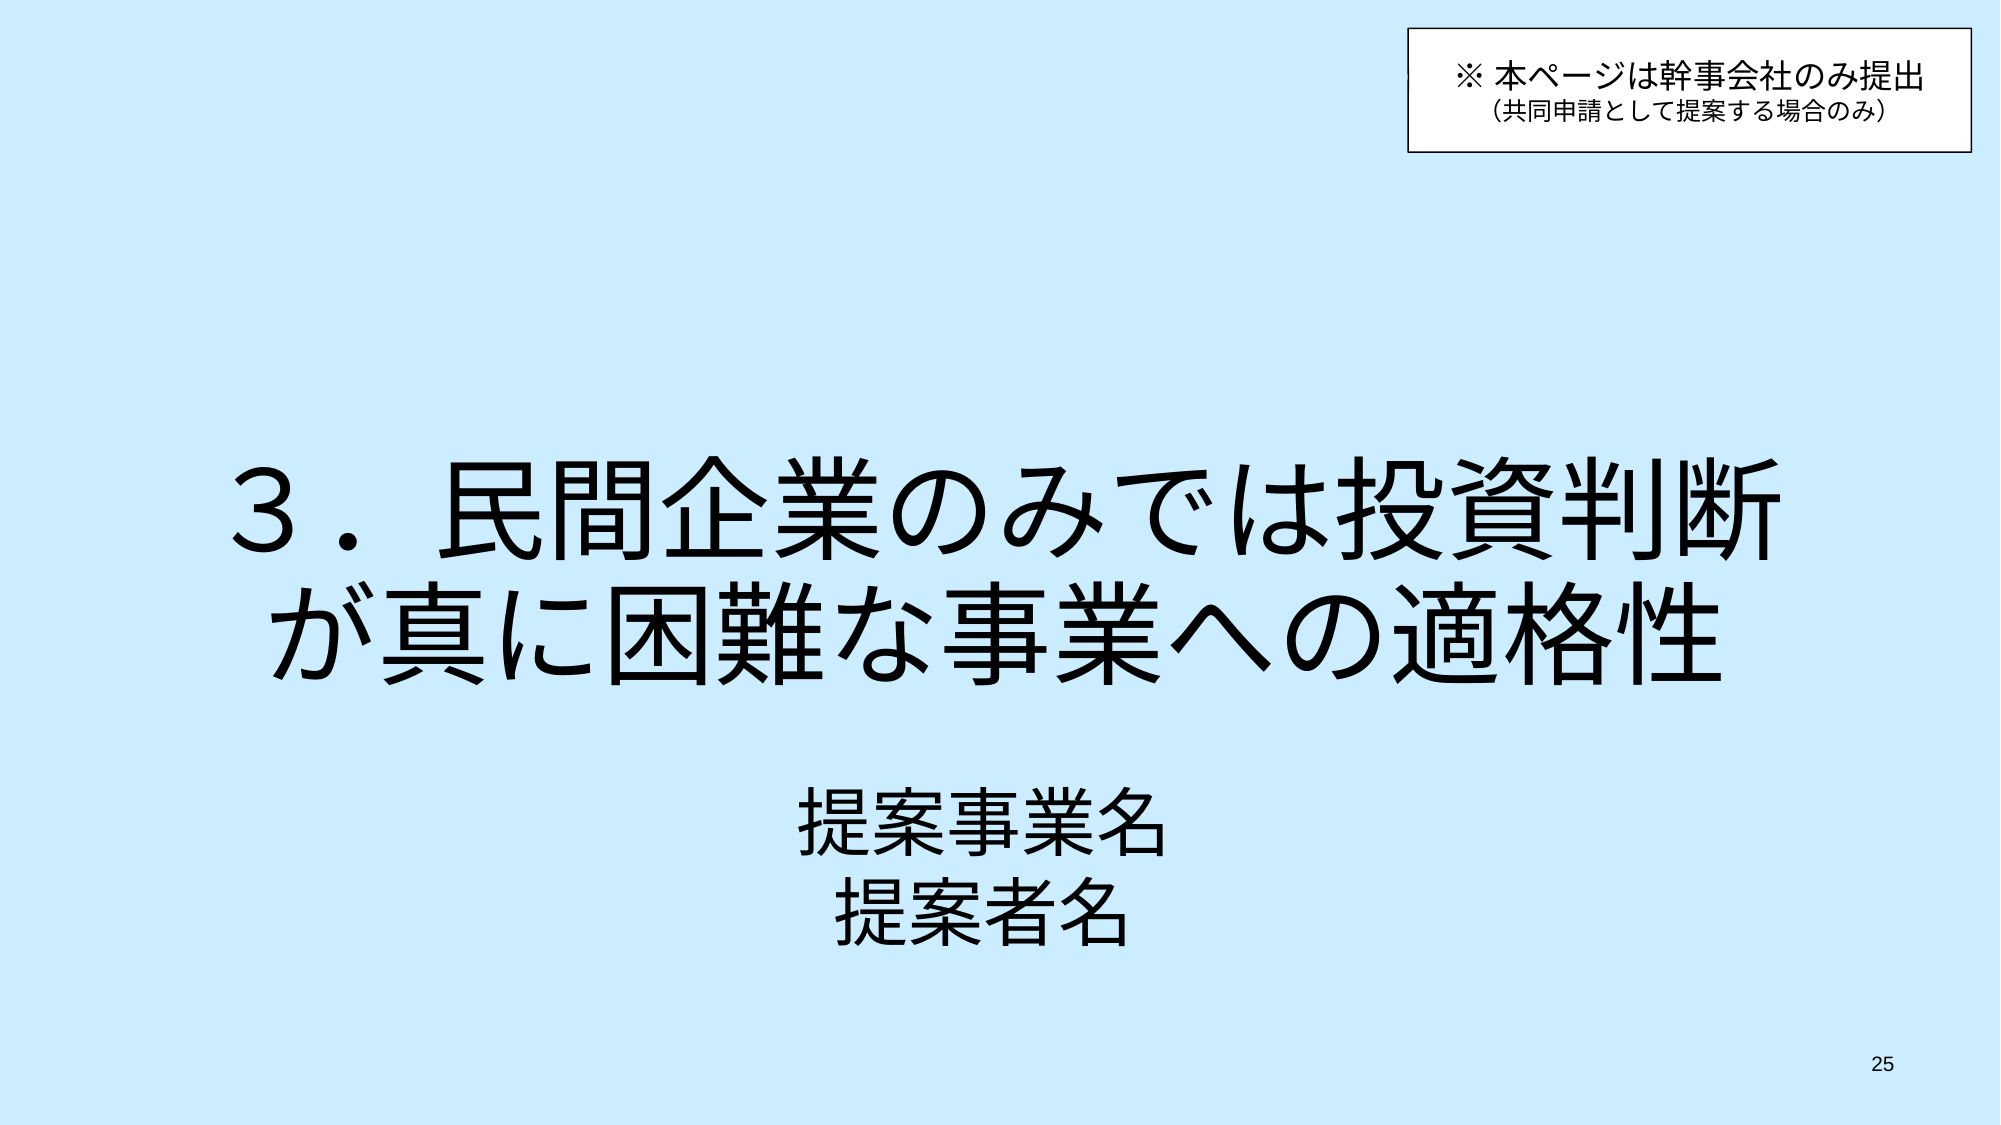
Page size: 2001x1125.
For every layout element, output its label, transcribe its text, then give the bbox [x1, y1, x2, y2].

text_box 提案事業名 提案者名 [845, 758, 1122, 974]
text_box ※本ページは幹事会社のみ提出 （共同申請として提案する場合のみ） [1407, 27, 1973, 153]
text_box ３．民間企業のみでは投資判断が真に困難な事業への適格性 [126, 299, 1866, 826]
